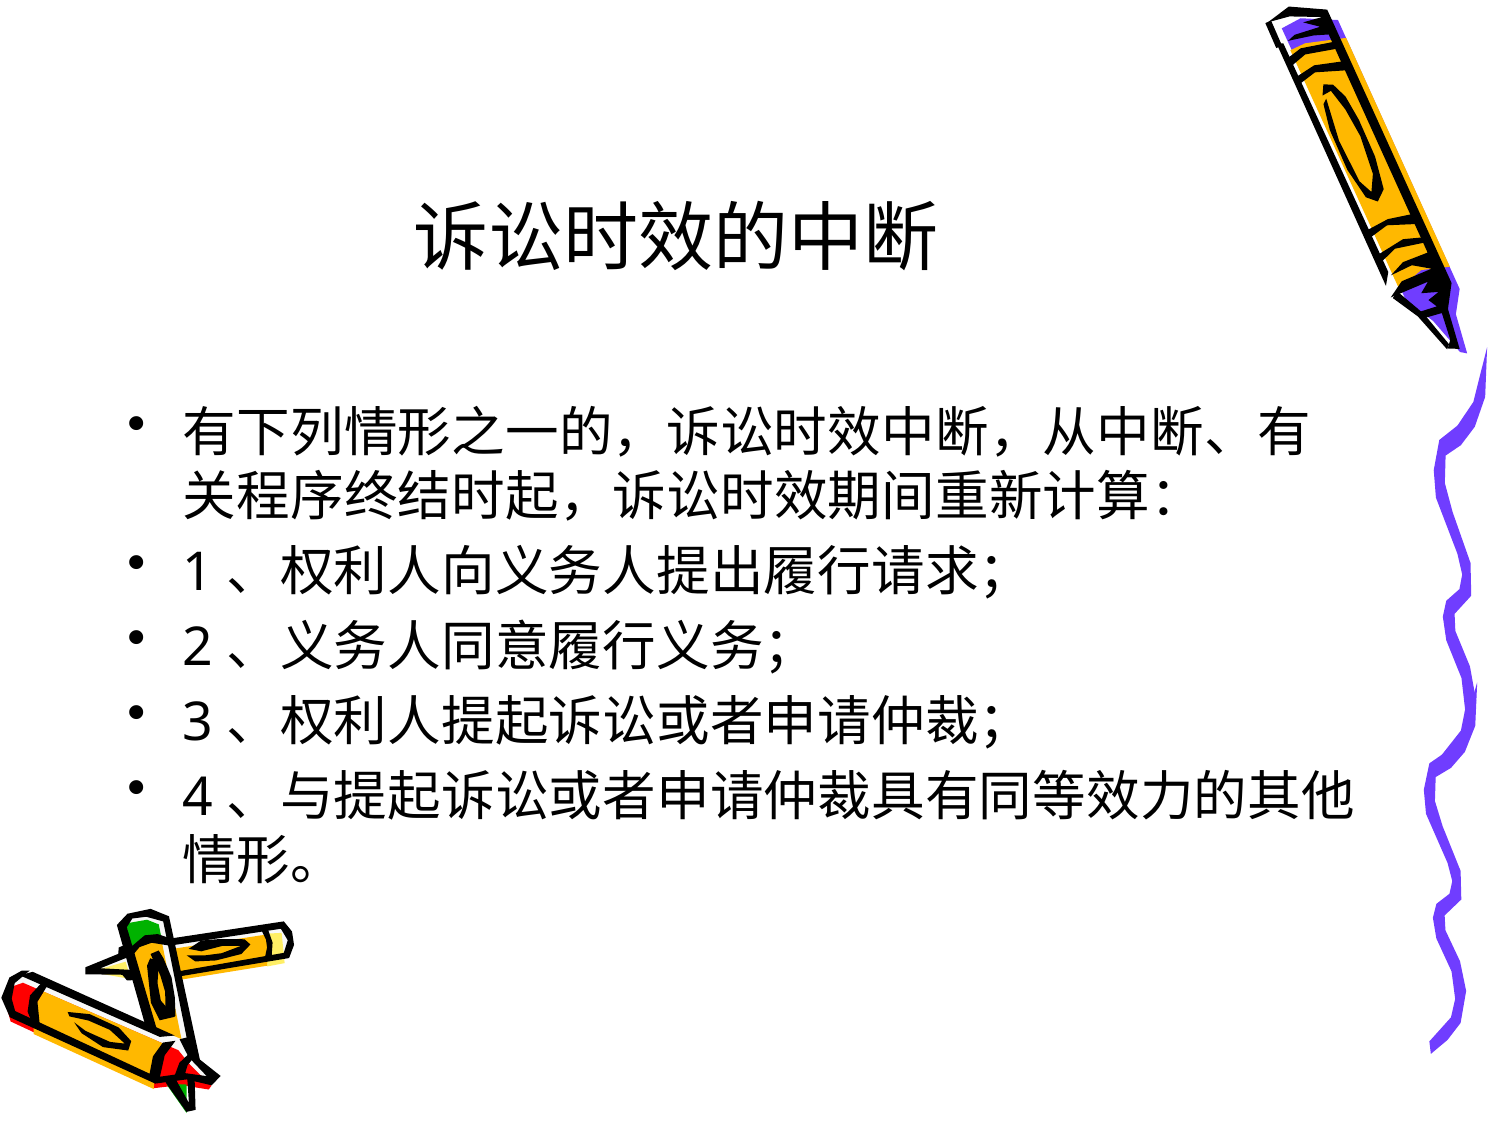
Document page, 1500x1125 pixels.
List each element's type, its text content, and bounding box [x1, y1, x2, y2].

list 有下列情形之一的，诉讼时效中断，从中断、有关程序终结时起，诉讼时效期间重新计算： 1、权利人向义务人提出履行请求； 2、义务人同意履行义务； 3、权利人提起诉讼或者申请仲裁； 4、与提起诉讼或者申请仲裁具有同等效力的其他情形。 [112, 299, 1376, 901]
title 诉讼时效的中断 [112, 24, 1240, 288]
